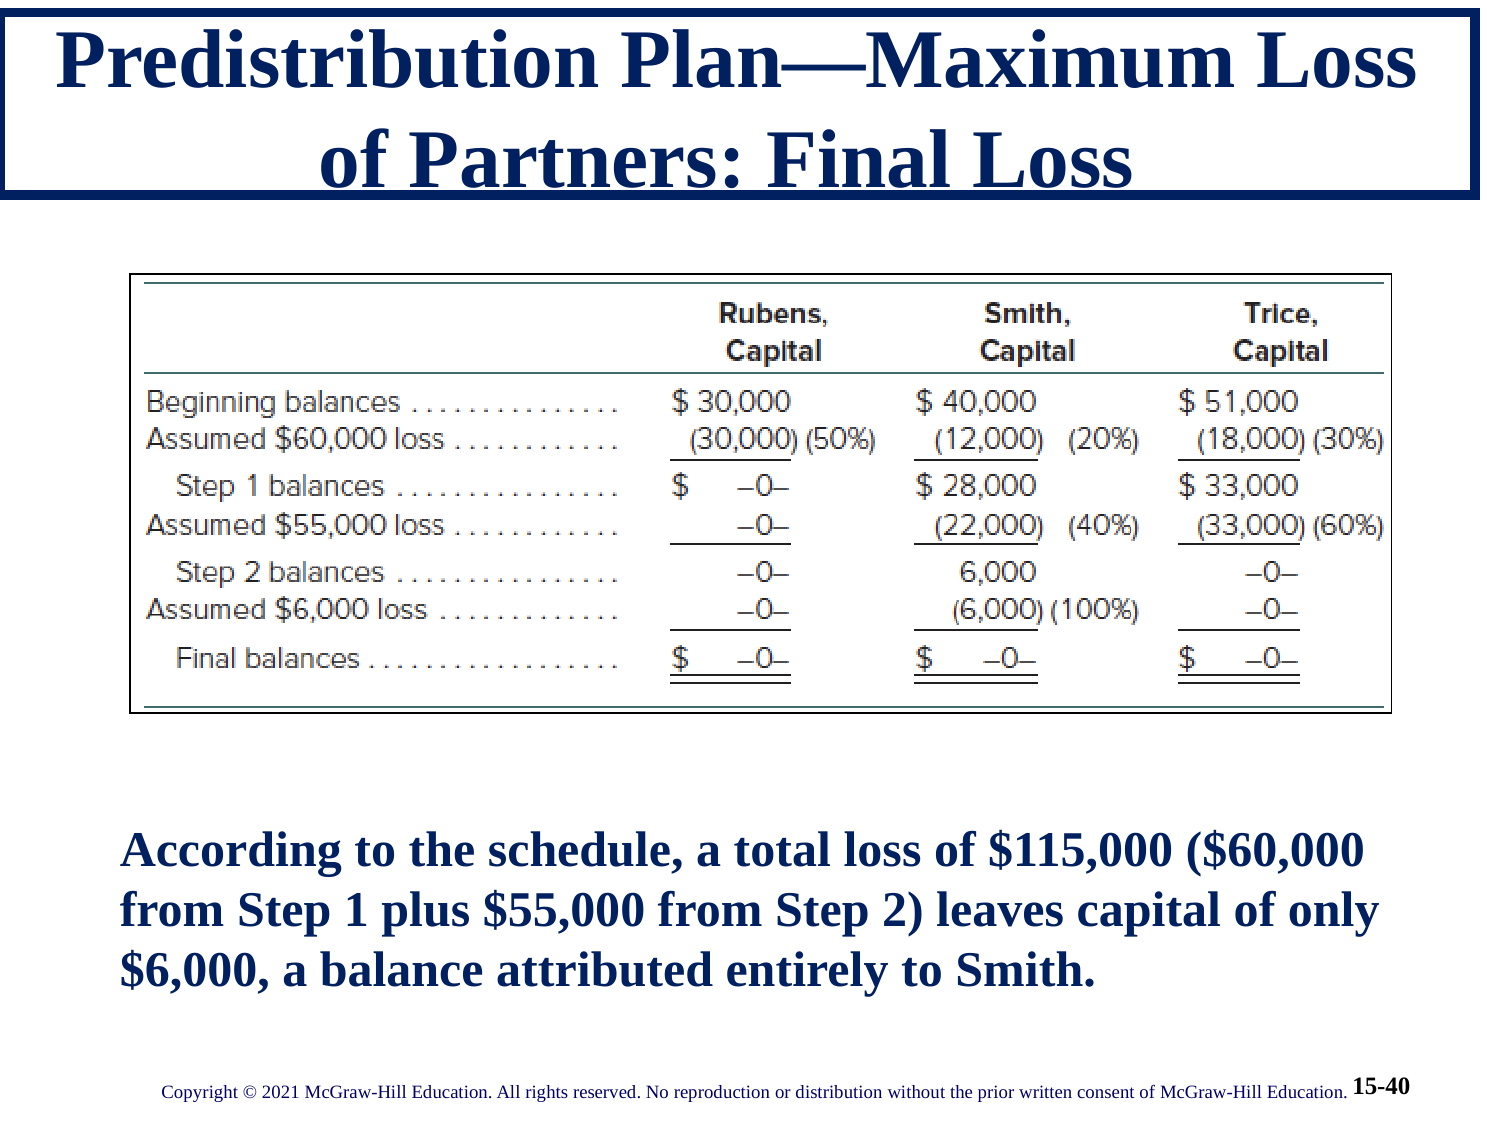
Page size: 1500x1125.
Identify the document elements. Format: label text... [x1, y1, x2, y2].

picture [130, 274, 1391, 713]
text_box According to the schedule, a total loss of $115,000 ($60,000 from Step 1 plus $55,000 from Step 2) leaves capital of only $6,000, a balance attributed entirely to Smith. [62, 762, 1438, 1050]
text_box Copyright © 2021 McGraw-Hill Education. All rights reserved. No reproduction or distribution without the prior written consent of McGraw-Hill Education. [81, 1072, 1429, 1110]
title Predistribution Plan—Maximum Loss of Partners: Final Loss [0, 8, 1480, 200]
